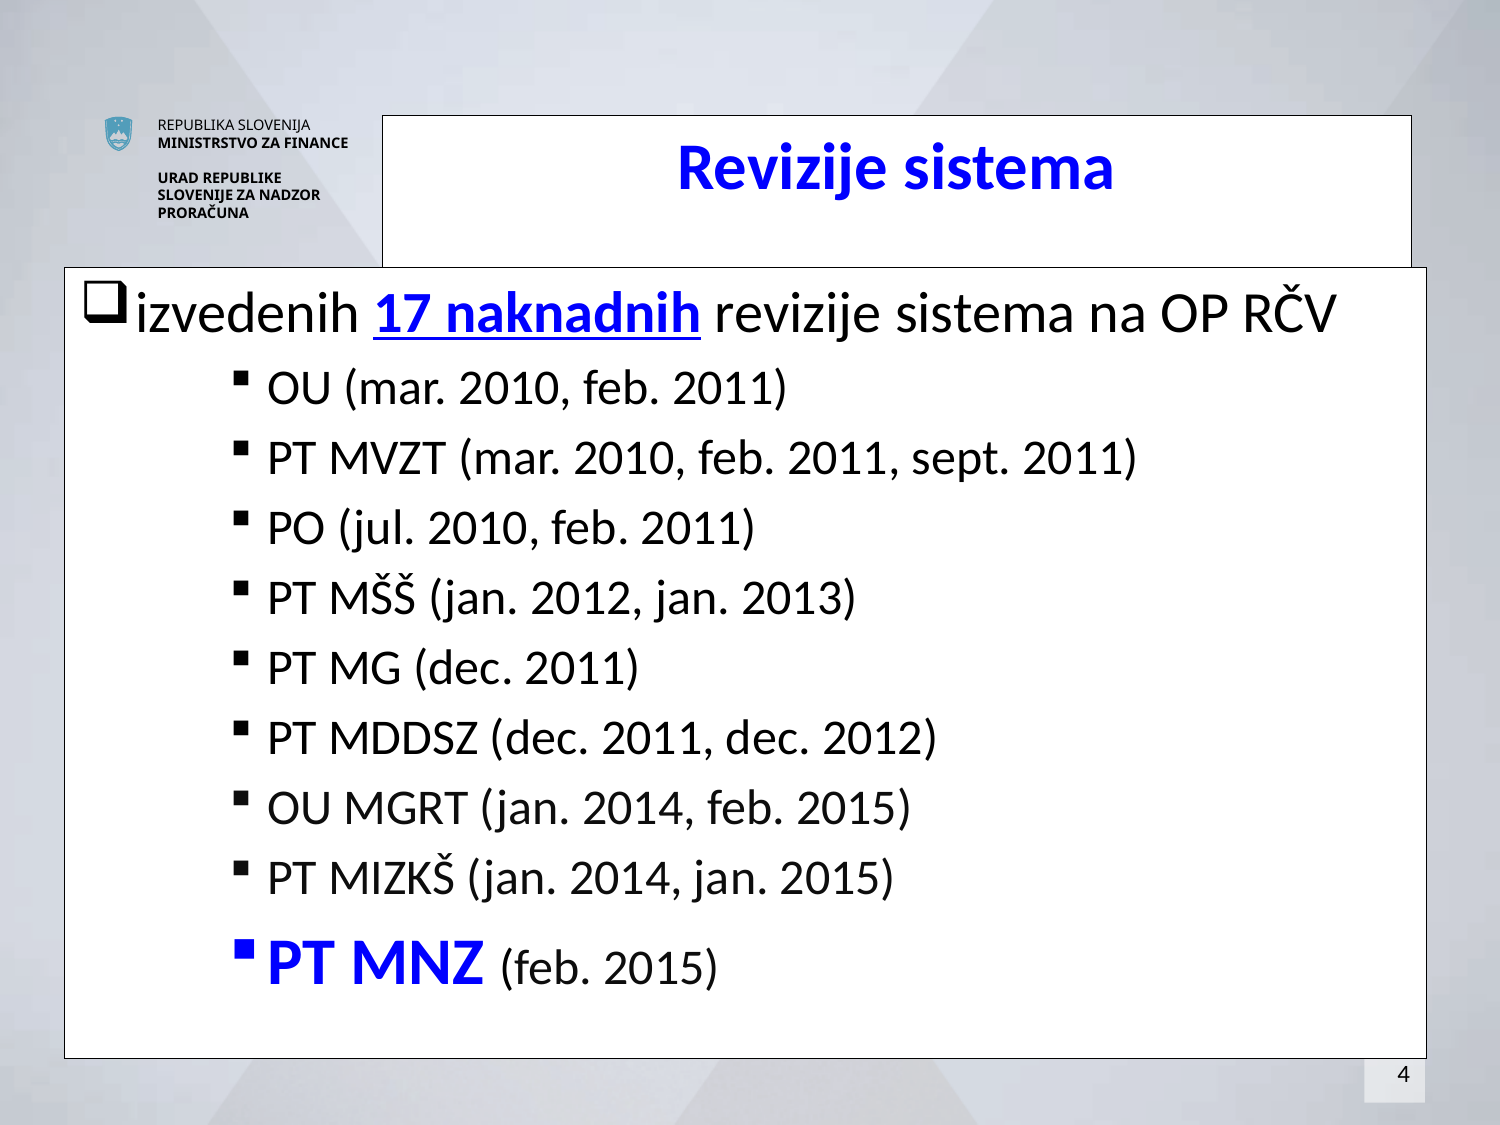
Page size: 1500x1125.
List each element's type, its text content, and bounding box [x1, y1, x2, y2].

text_box 4 [1364, 1059, 1425, 1103]
list izvedenih 17 naknadnih revizije sistema na OP RČV OU (mar. 2010, feb. 2011) PT MVZT (mar. 2010, feb. 2011, sept. 2011) PO (jul. 2010, feb. 2011) PT MŠŠ (jan. 2012, jan. 2013) PT MG (dec. 2011) PT MDDSZ (dec. 2011, dec. 2012) OU MGRT (jan. 2014, feb. 2015) PT MIZKŠ (jan. 2014, jan. 2015) PT MNZ (feb. 2015) [64, 267, 1427, 1059]
picture [0, 0, 1500, 1125]
title Revizije sistema [382, 115, 1412, 267]
